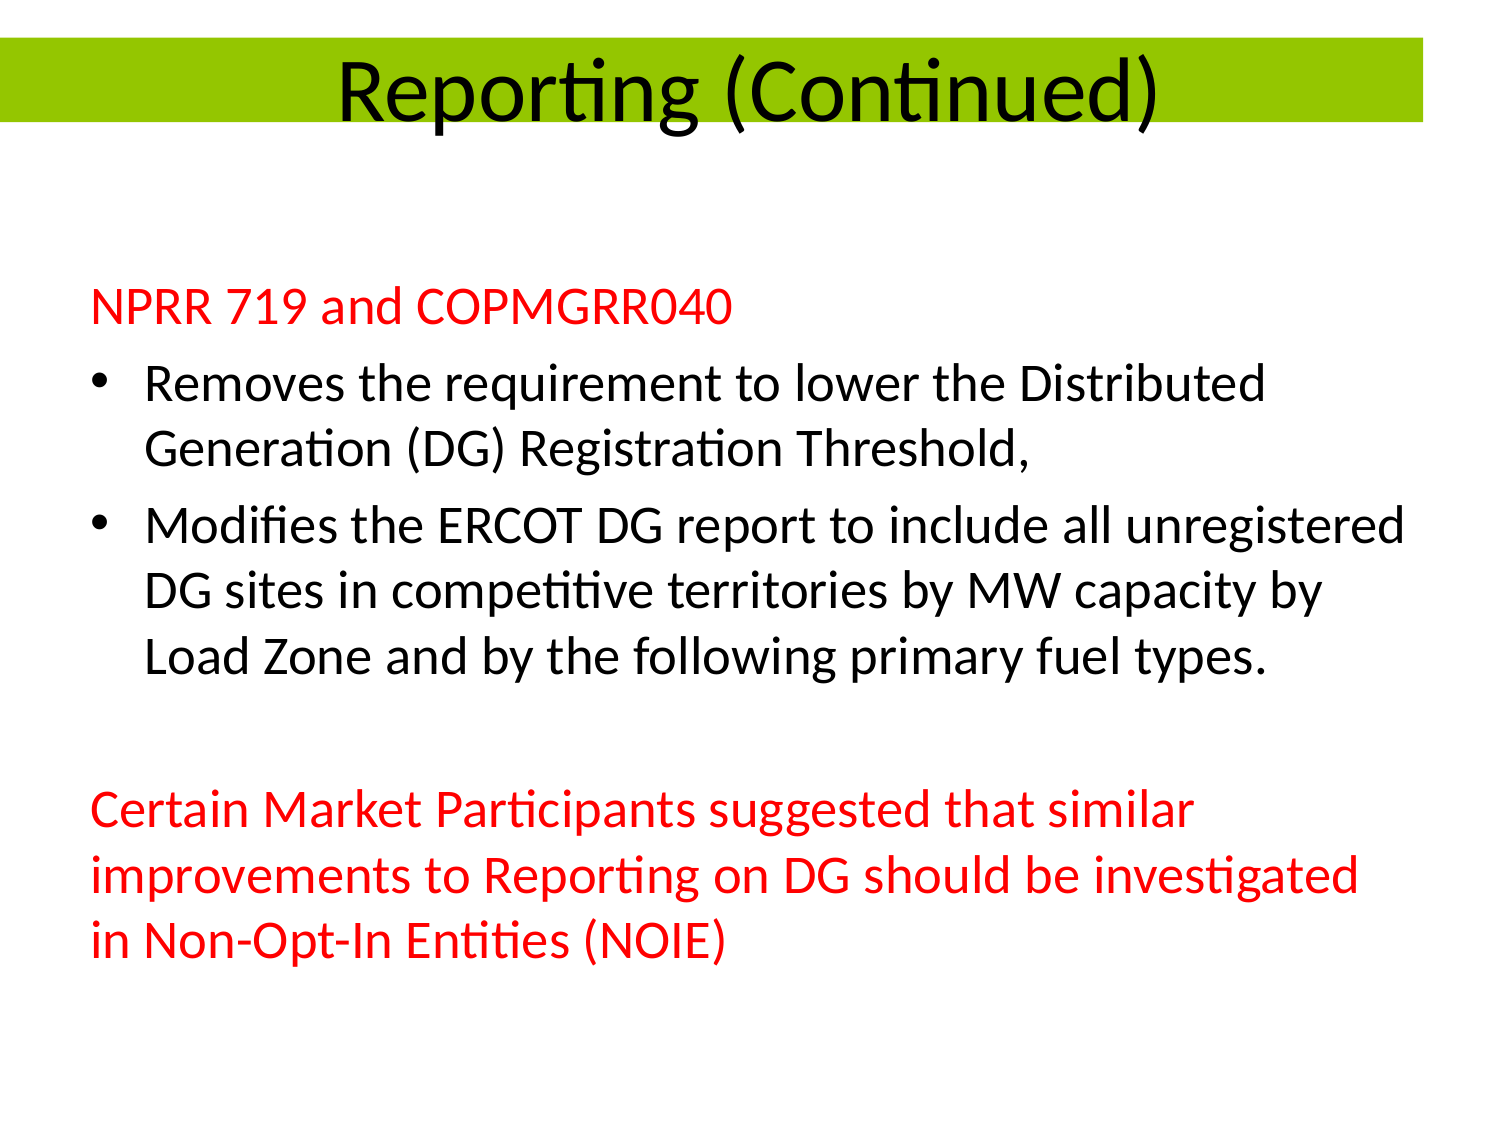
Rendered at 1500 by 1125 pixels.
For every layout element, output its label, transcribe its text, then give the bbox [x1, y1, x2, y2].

list NPRR 719 and COPMGRR040 Removes the requirement to lower the Distributed Generation (DG) Registration Threshold, Modifies the ERCOT DG report to include all unregistered DG sites in competitive territories by MW capacity by Load Zone and by the following primary fuel types. Certain Market Participants suggested that similar improvements to Reporting on DG should be investigated in Non-Opt-In Entities (NOIE) [75, 262, 1425, 1005]
title Reporting (Continued) [75, 0, 1425, 179]
